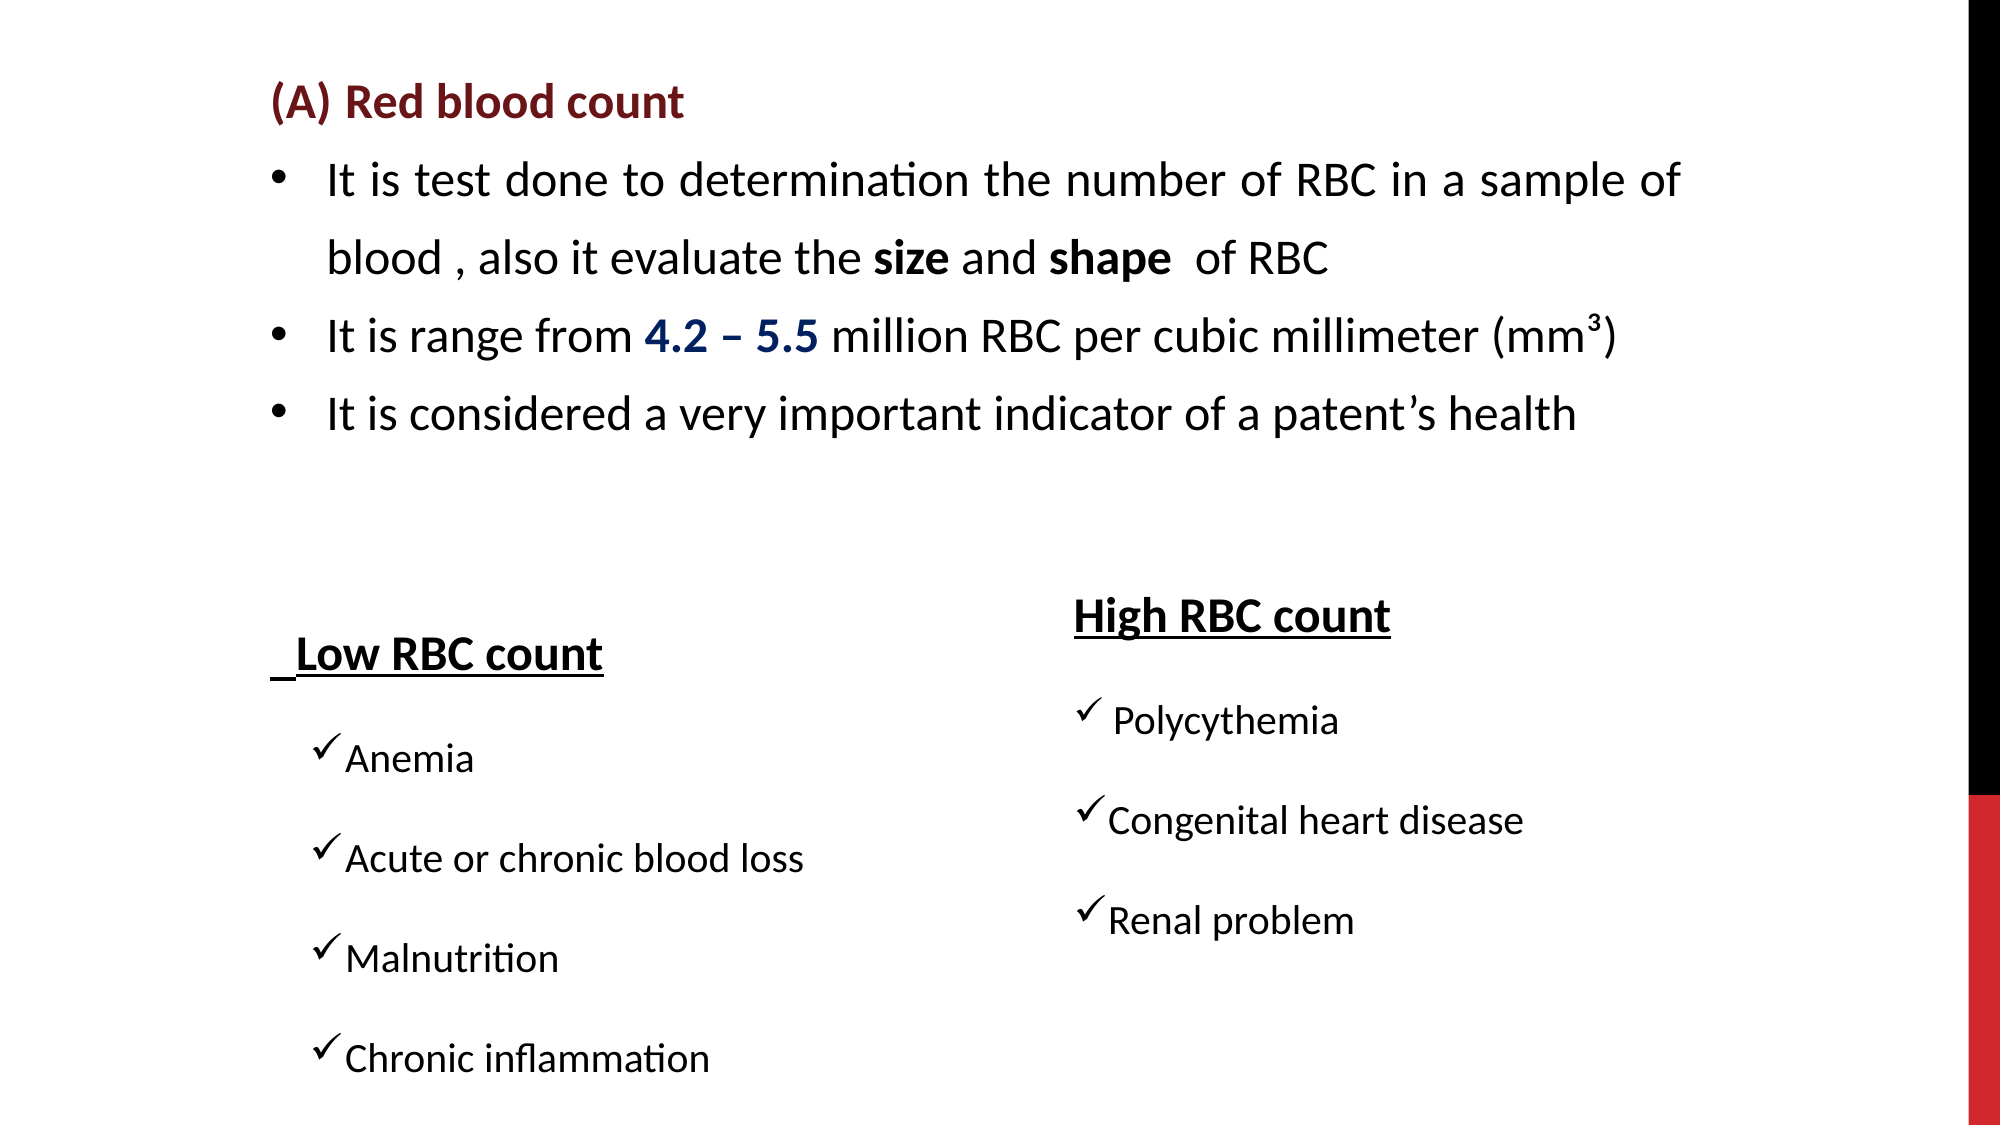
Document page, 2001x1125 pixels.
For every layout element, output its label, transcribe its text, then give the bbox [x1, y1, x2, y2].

text_box Red blood count It is test done to determination the number of RBC in a sample of blood , also it evaluate the size and shape of RBC It is range from 4.2 – 5.5 million RBC per cubic millimeter (mm³) It is considered a very important indicator of a patent’s health Low RBC count Anemia Acute or chronic blood loss Malnutrition Chronic inflammation [255, 1, 1697, 1125]
text_box High RBC count Polycythemia Congenital heart disease Renal problem [1058, 515, 1886, 951]
